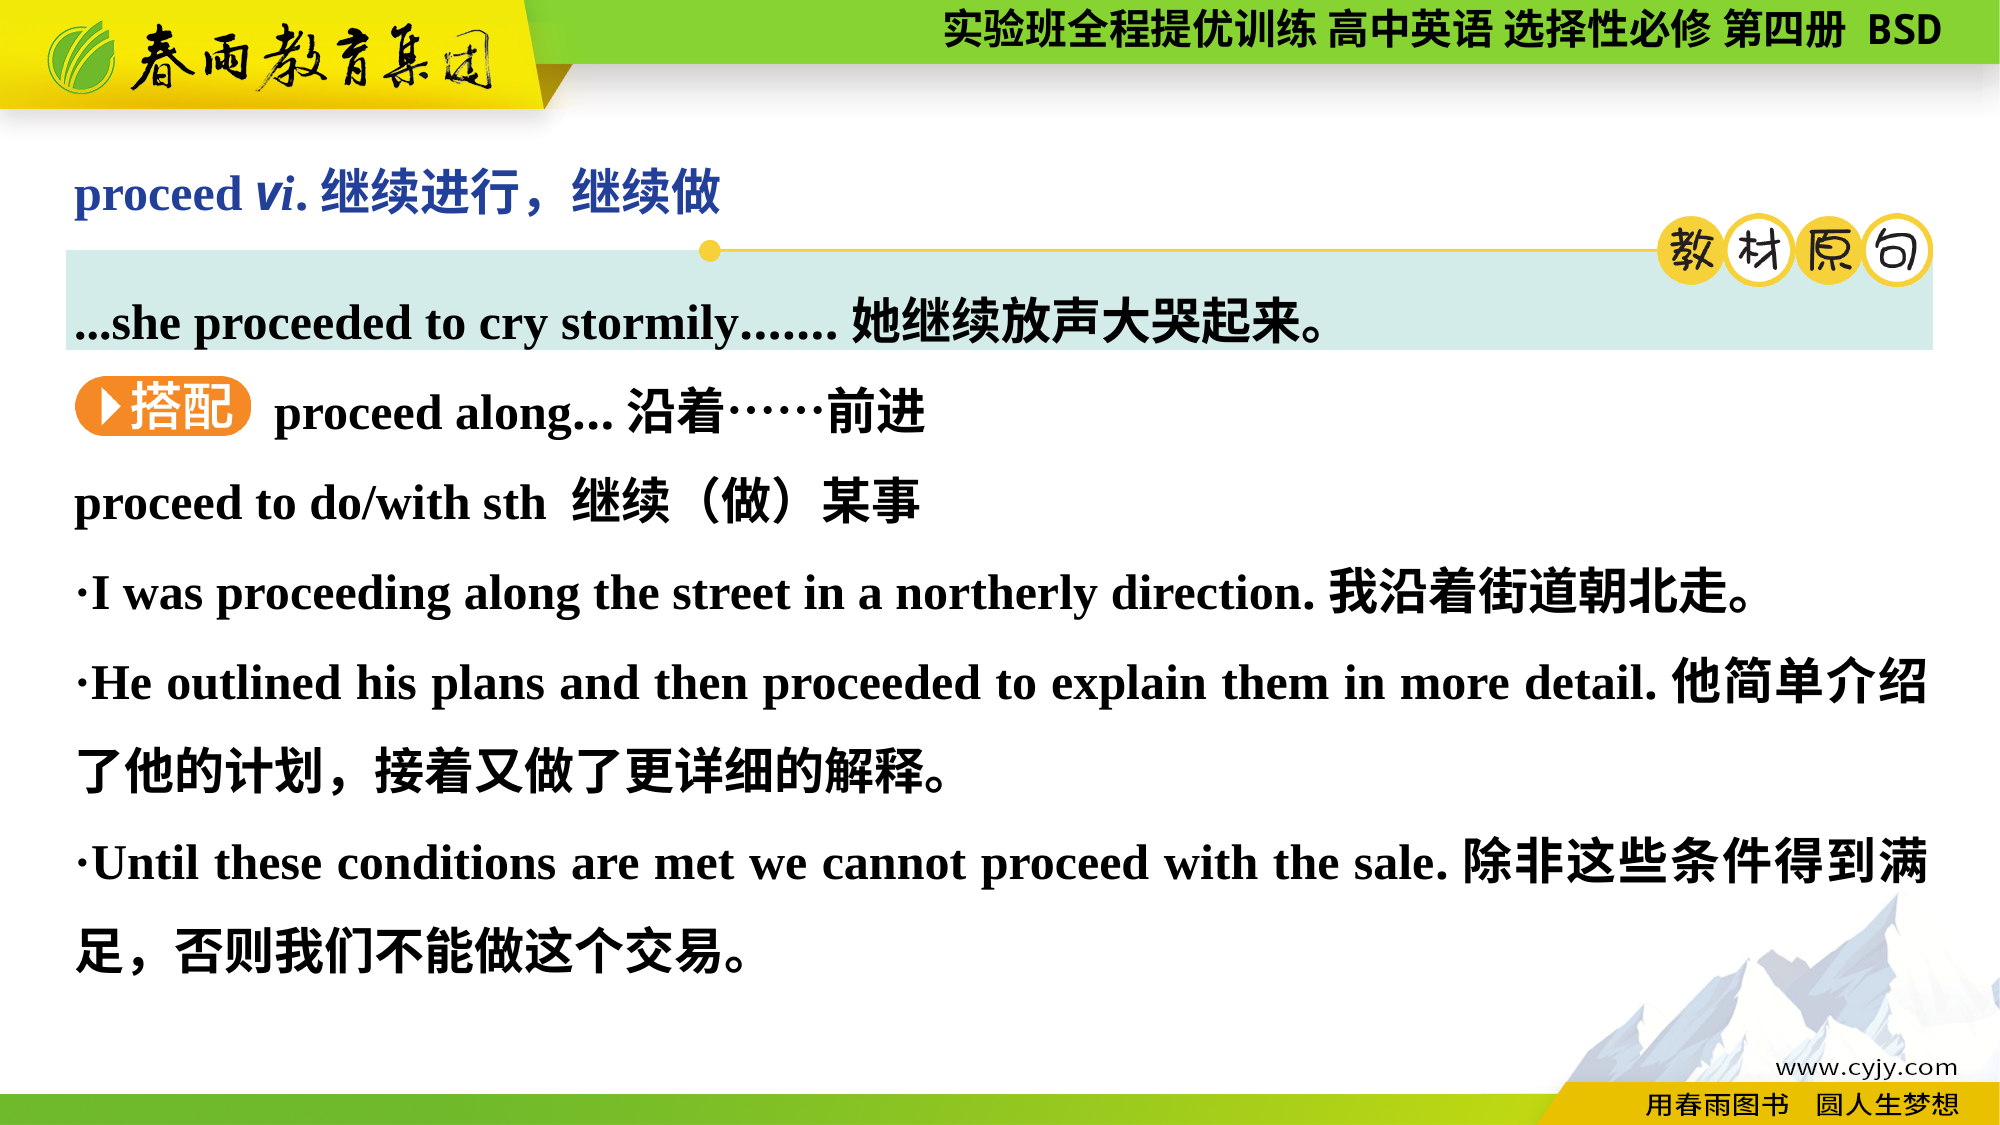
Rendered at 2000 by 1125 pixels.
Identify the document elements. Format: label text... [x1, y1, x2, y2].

list proceed vi.继续进行，继续做 ...she proceeded to cry stormily.……她继续放声大哭起来。 proceed along...沿着……前进 proceed to do/with sth 继续（做）某事 ·I was proceeding along the street in a northerly direction.我沿着街道朝北走。 ·He outlined his plans and then proceeded to explain them in more detail.他简单介绍了他的计划，接着又做了更详细的解释。 ·Until these conditions are met we cannot proceed with the sale.除非这些条件得到满足，否则我们不能做这个交易。 [59, 122, 1944, 996]
picture [0, 0, 2000, 1125]
